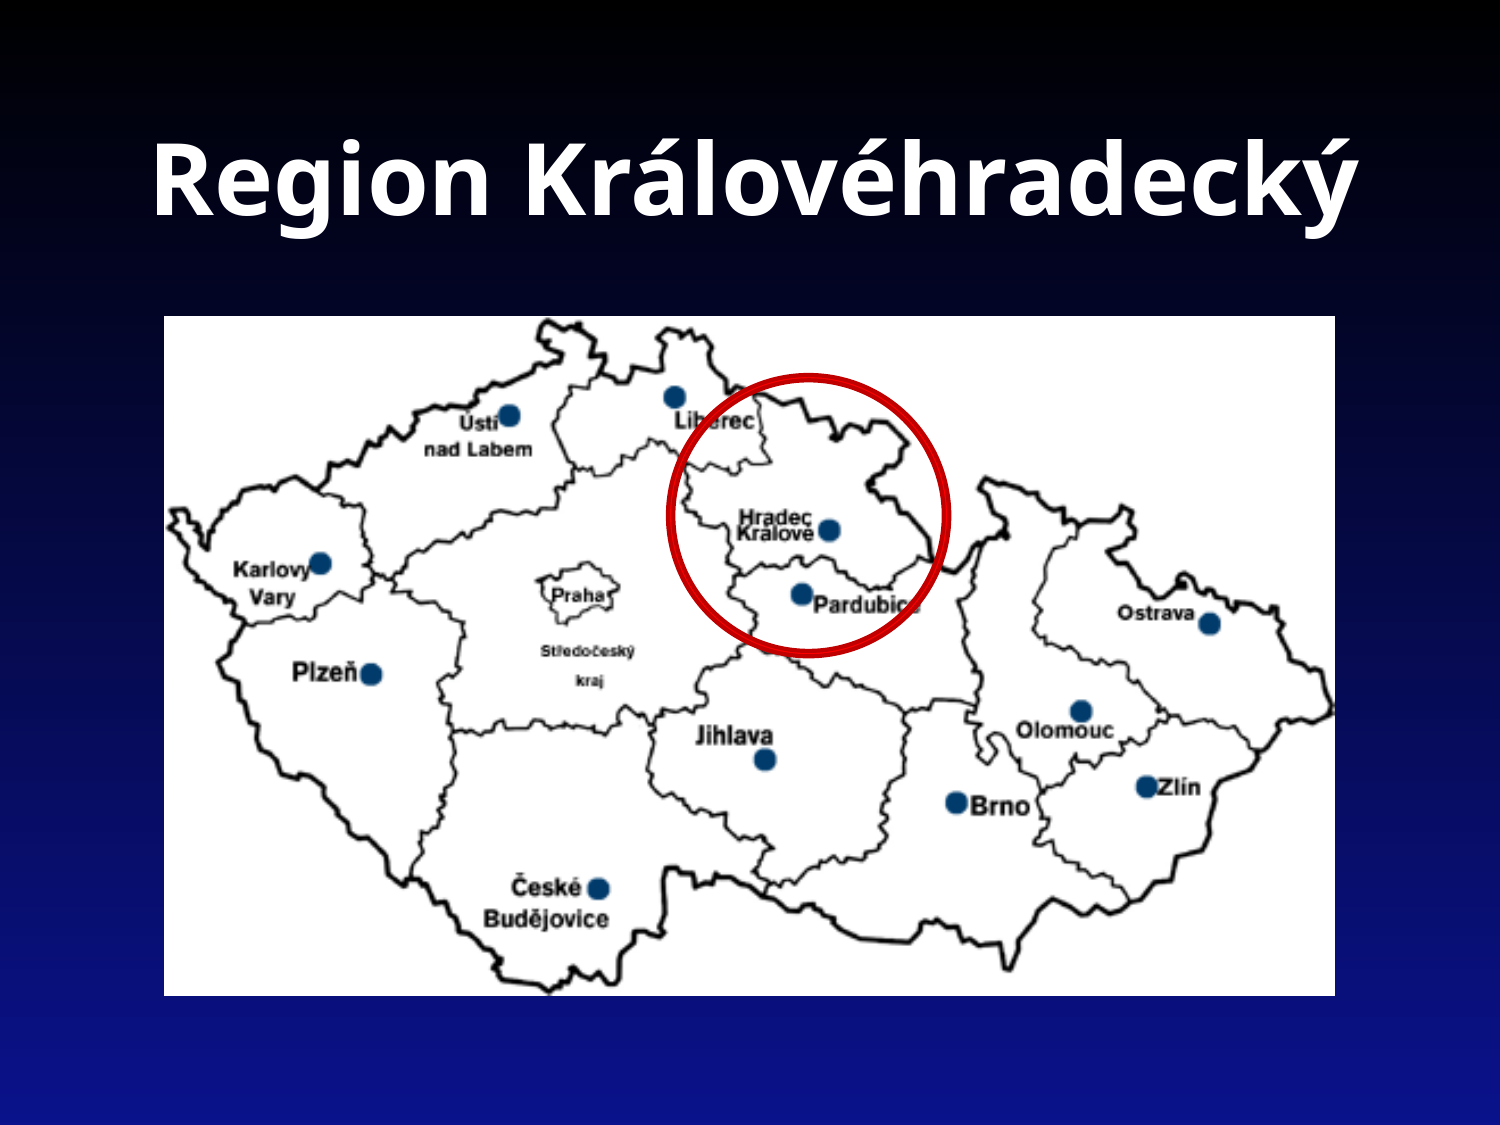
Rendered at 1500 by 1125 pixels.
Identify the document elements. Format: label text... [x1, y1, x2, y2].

picture [163, 316, 1335, 997]
title Region Královéhradecký [116, 93, 1393, 259]
